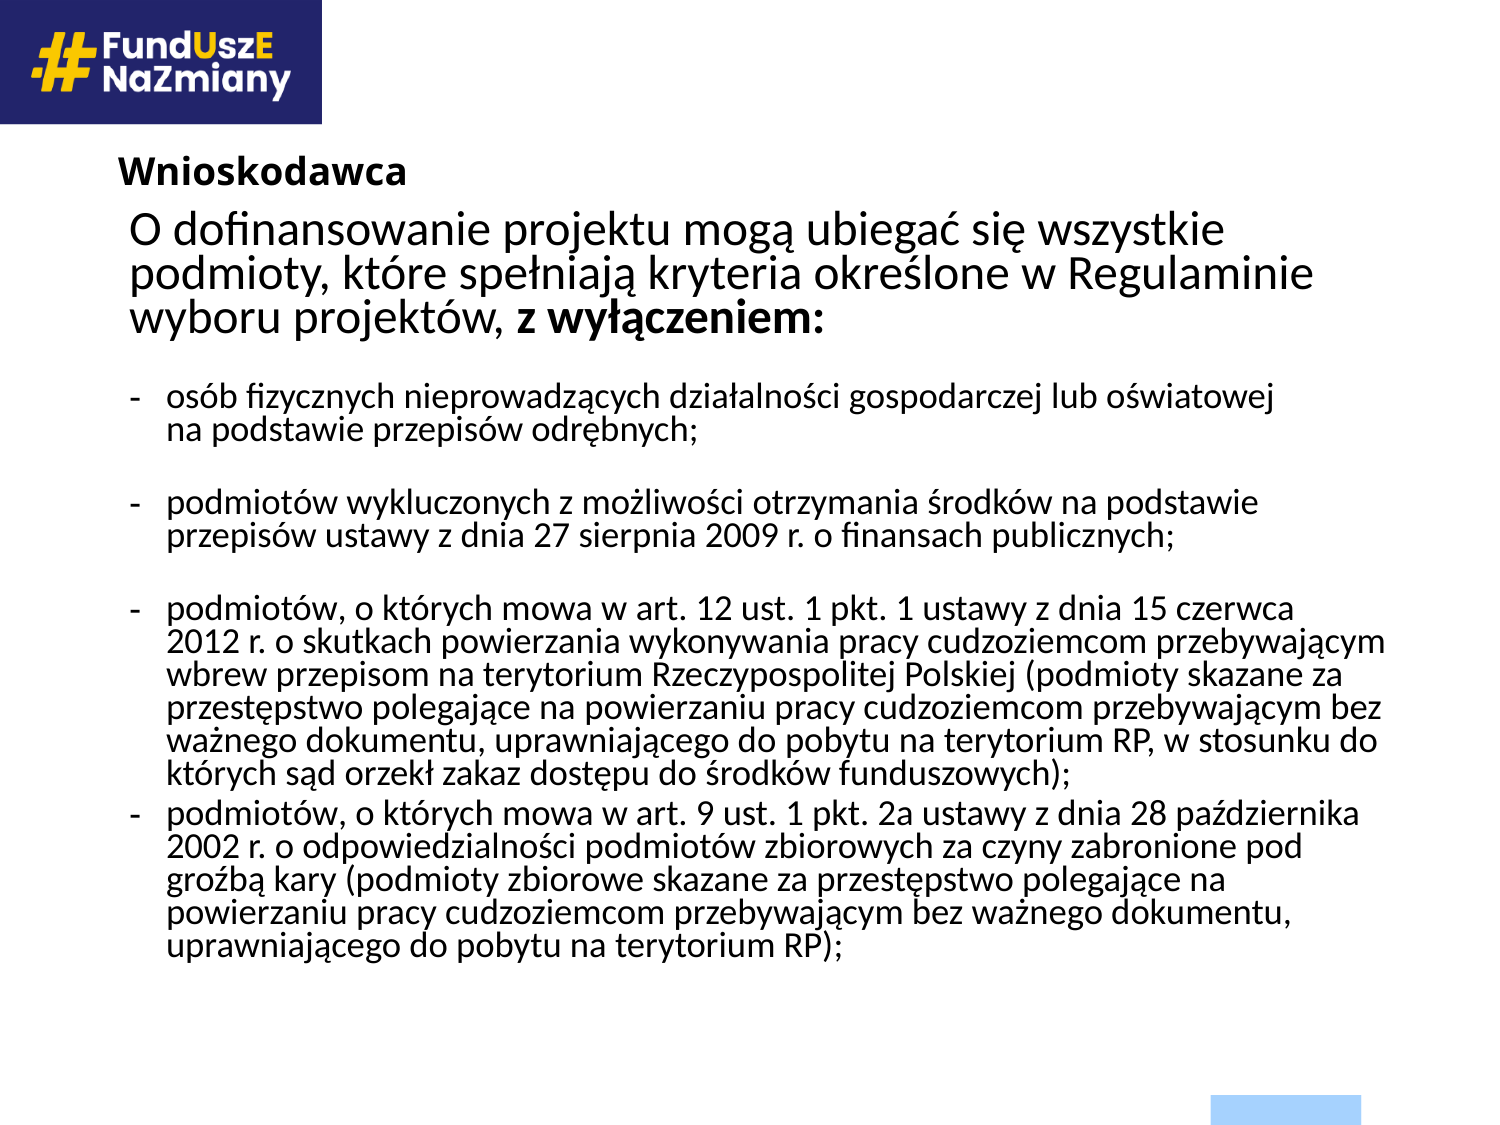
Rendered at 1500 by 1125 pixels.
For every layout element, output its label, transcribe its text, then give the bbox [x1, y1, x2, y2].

list O dofinansowanie projektu mogą ubiegać się wszystkie podmioty, które spełniają kryteria określone w Regulaminie wyboru projektów, z wyłączeniem: osób fizycznych nieprowadzących działalności gospodarczej lub oświatowej na podstawie przepisów odrębnych; podmiotów wykluczonych z możliwości otrzymania środków na podstawie przepisów ustawy z dnia 27 sierpnia 2009 r. o finansach publicznych; podmiotów, o których mowa w art. 12 ust. 1 pkt. 1 ustawy z dnia 15 czerwca 2012 r. o skutkach powierzania wykonywania pracy cudzoziemcom przebywającym wbrew przepisom na terytorium Rzeczypospolitej Polskiej (podmioty skazane za przestępstwo polegające na powierzaniu pracy cudzoziemcom przebywającym bez ważnego dokumentu, uprawniającego do pobytu na terytorium RP, w stosunku do których sąd orzekł zakaz dostępu do środków funduszowych); podmiotów, o których mowa w art. 9 ust. 1 pkt. 2a ustawy z dnia 28 października 2002 r. o odpowiedzialności podmiotów zbiorowych za czyny zabronione pod groźbą kary (podmioty zbiorowe skazane za przestępstwo polegające na powierzaniu pracy cudzoziemcom przebywającym bez ważnego dokumentu, uprawniającego do pobytu na terytorium RP); [114, 202, 1408, 1027]
title Wnioskodawca [103, 139, 1397, 203]
picture [0, 0, 1500, 1125]
